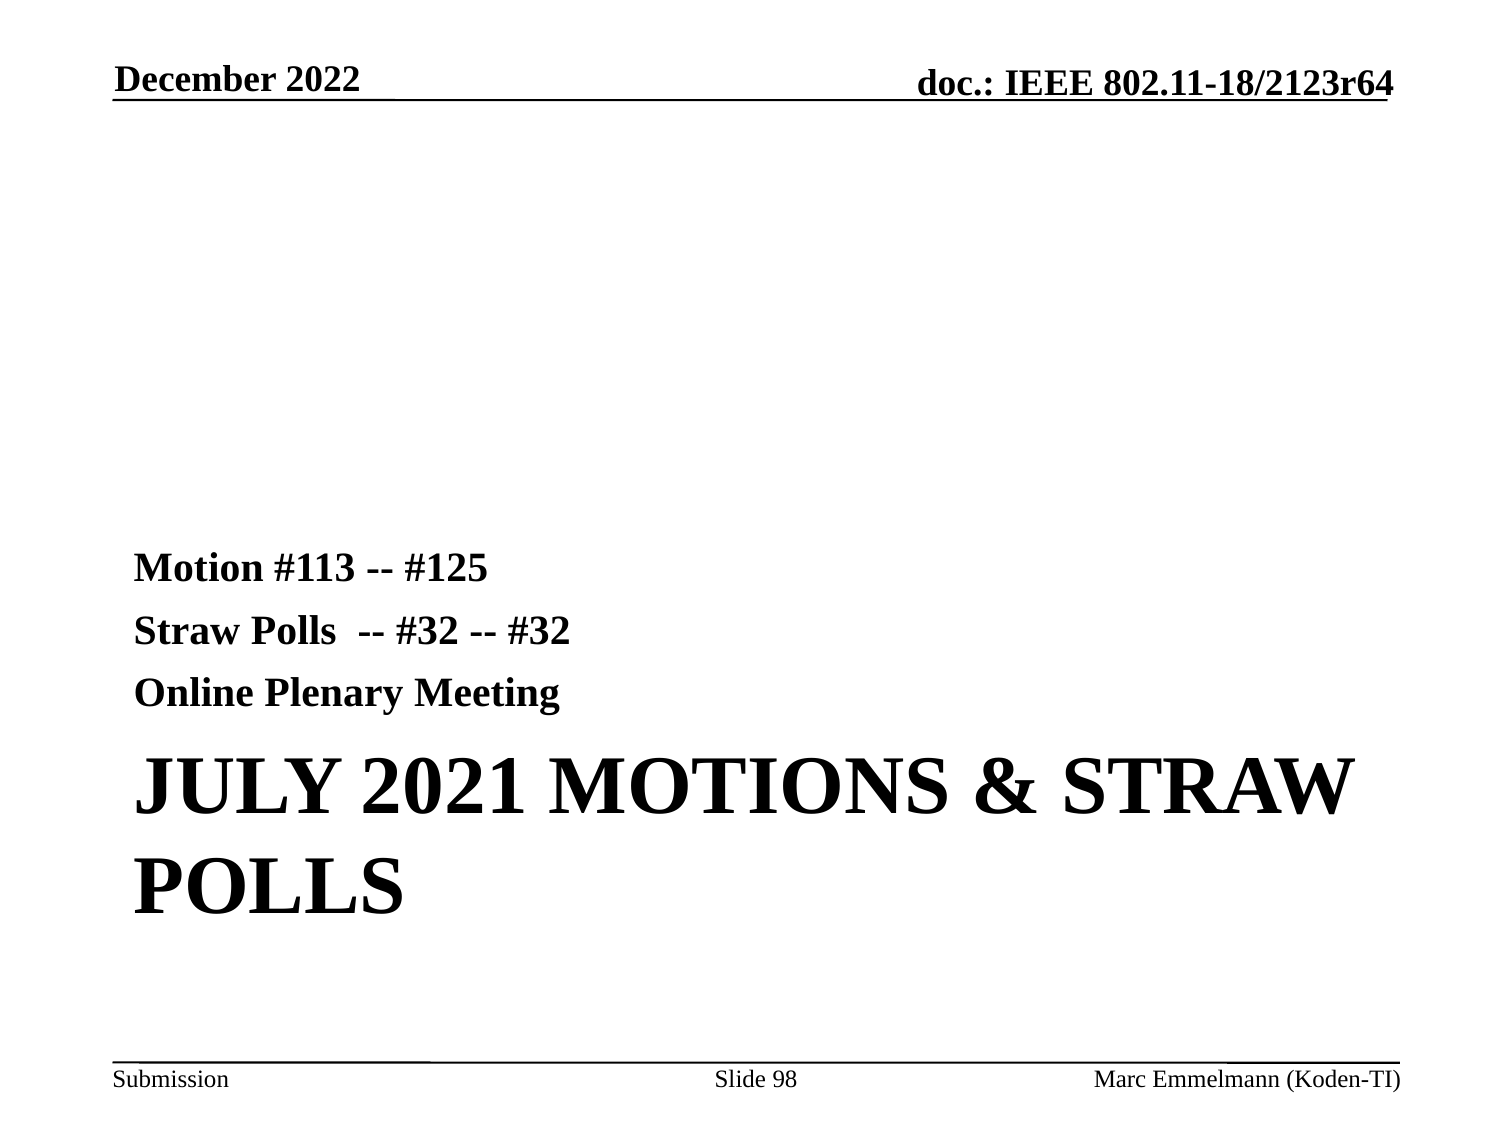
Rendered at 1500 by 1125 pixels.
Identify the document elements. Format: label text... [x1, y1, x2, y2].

title July 2021 Motions & Straw Polls [118, 724, 1394, 947]
list Motion #113 -- #125 Straw Polls -- #32 -- #32 Online Plenary Meeting [118, 476, 1394, 724]
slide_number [114, 54, 423, 100]
slide_number Slide 98 [712, 1061, 800, 1123]
footer Marc Emmelmann (Koden-TI) [878, 1061, 1402, 1093]
